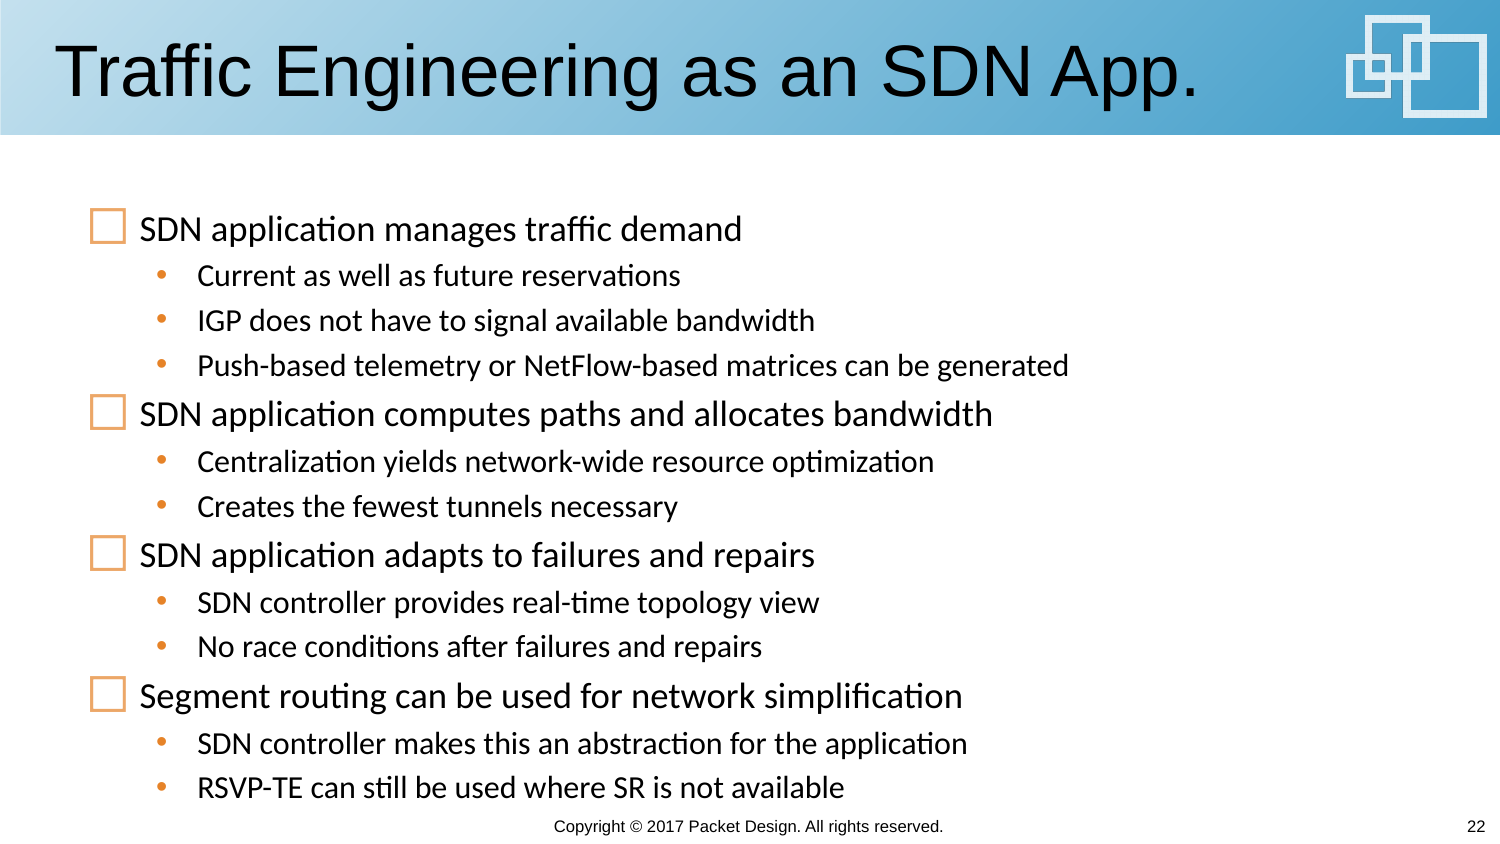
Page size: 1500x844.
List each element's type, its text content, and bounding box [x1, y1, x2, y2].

picture [1346, 15, 1487, 118]
list SDN application manages traffic demand Current as well as future reservations IGP does not have to signal available bandwidth Push-based telemetry or NetFlow-based matrices can be generated SDN application computes paths and allocates bandwidth Centralization yields network-wide resource optimization Creates the fewest tunnels necessary SDN application adapts to failures and repairs SDN controller provides real-time topology view No race conditions after failures and repairs Segment routing can be used for network simplification SDN controller makes this an abstraction for the application RSVP-TE can still be used where SR is not available [75, 196, 1425, 819]
title Traffic Engineering as an SDN App. [39, 0, 1275, 135]
picture [90, 394, 126, 430]
picture [90, 535, 126, 571]
picture [90, 208, 126, 244]
slide_number 22 [1150, 798, 1500, 844]
picture [90, 676, 126, 712]
footer Copyright © 2017 Packet Design. All rights reserved. [495, 798, 1004, 844]
